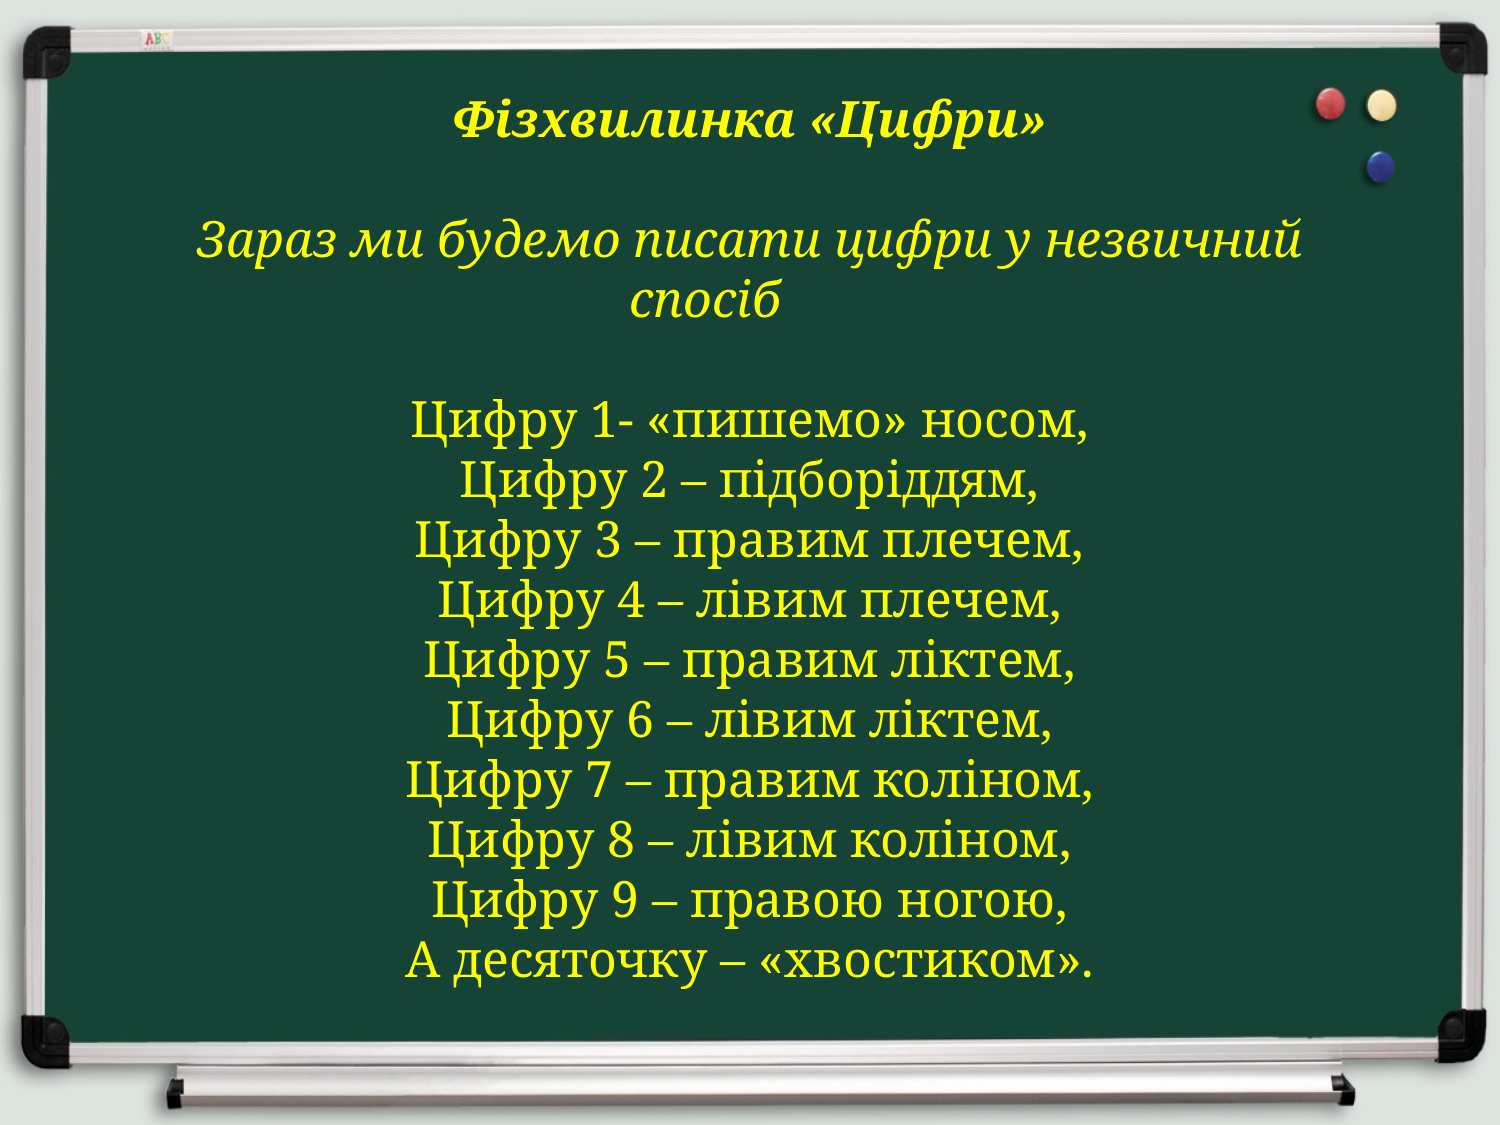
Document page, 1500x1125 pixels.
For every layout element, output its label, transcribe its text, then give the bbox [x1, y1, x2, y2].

picture [0, 0, 1500, 1125]
text_box Фізхвилинка «Цифри» Зараз ми будемо писати цифри у незвичний спосіб Цифру 1- «пишемо» носом, Цифру 2 – підборіддям, Цифру 3 – правим плечем, Цифру 4 – лівим плечем, Цифру 5 – правим ліктем, Цифру 6 – лівим ліктем, Цифру 7 – правим коліном, Цифру 8 – лівим коліном, Цифру 9 – правою ногою, А десяточку – «хвостиком». [54, 109, 1357, 965]
